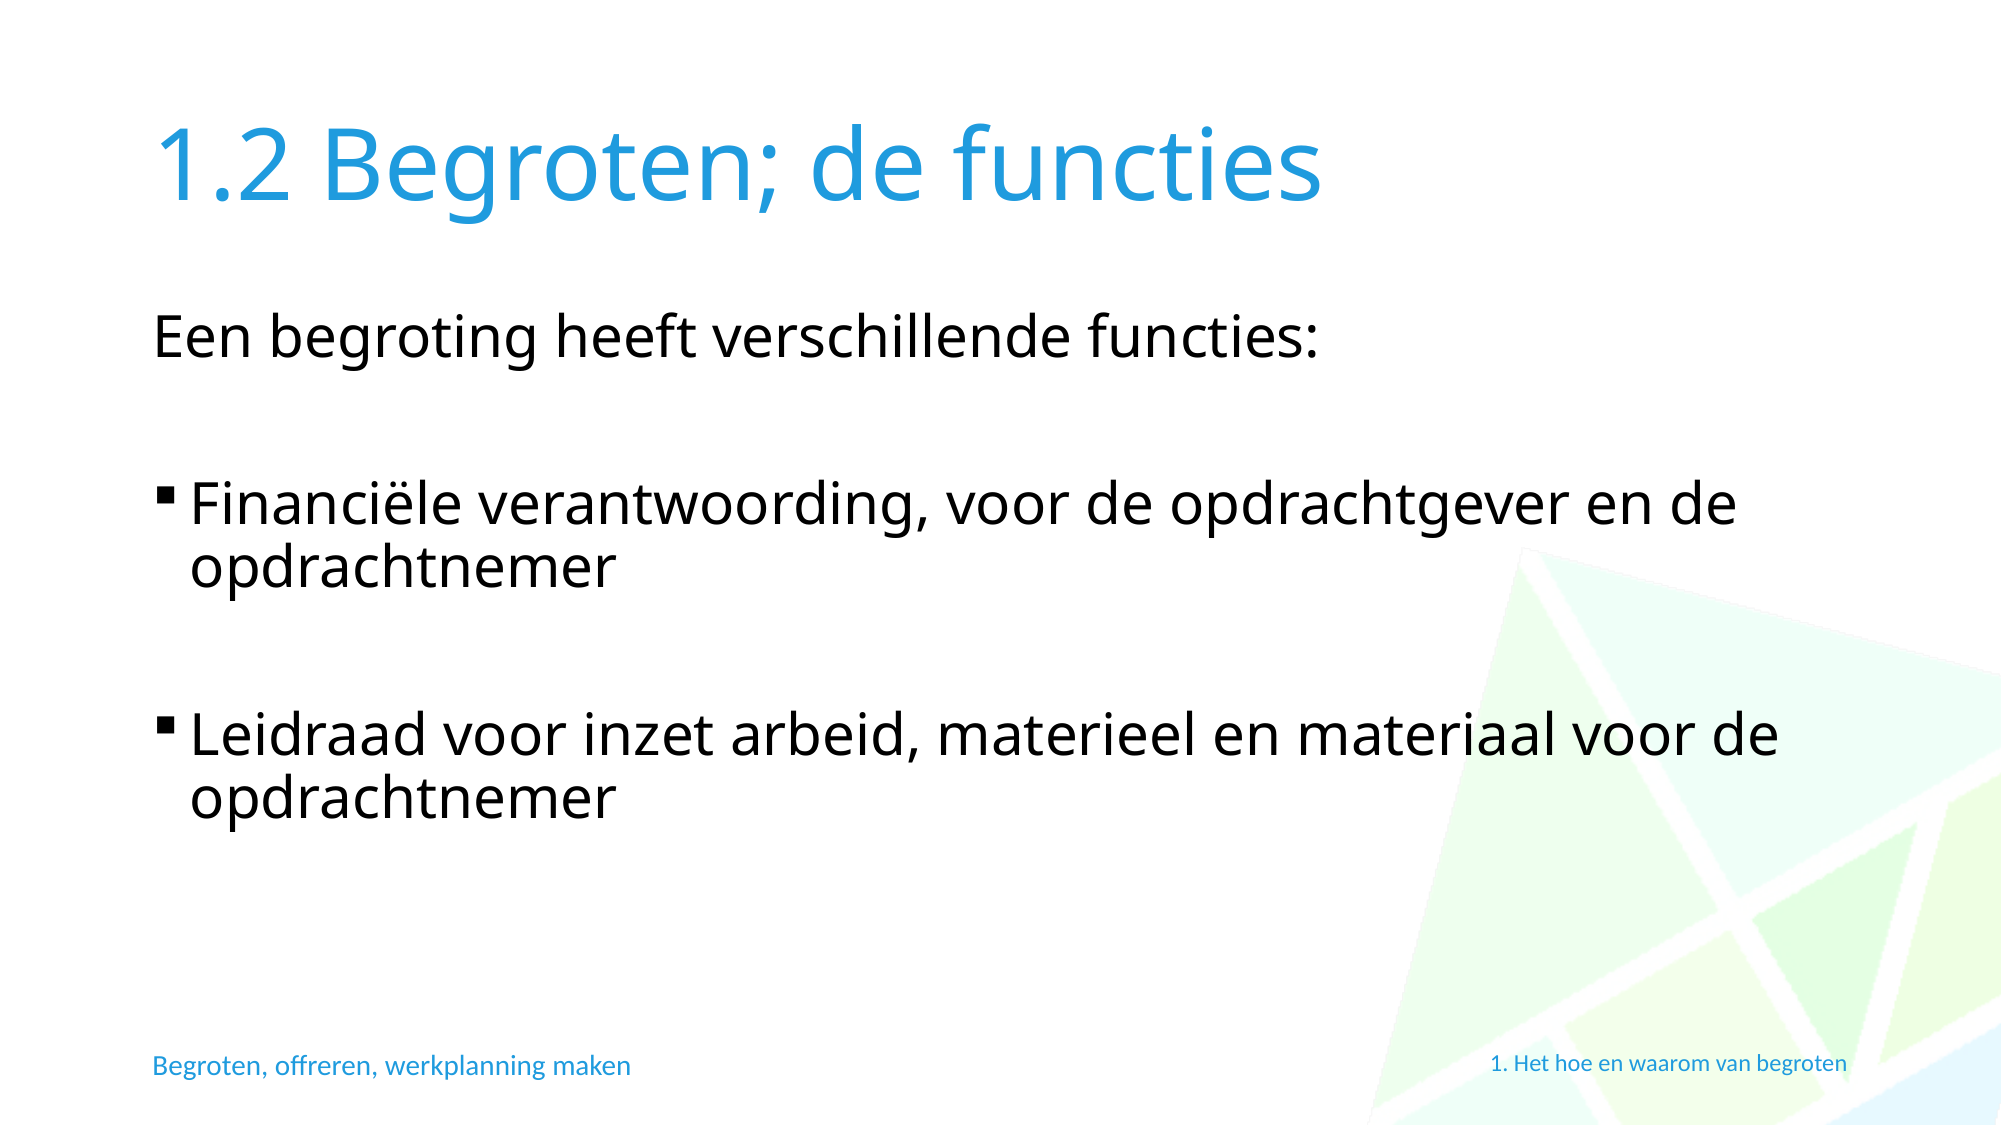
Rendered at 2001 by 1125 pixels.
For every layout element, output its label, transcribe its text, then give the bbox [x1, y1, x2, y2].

title 1.2 Begroten; de functies [137, 59, 1863, 278]
list Een begroting heeft verschillende functies: Financiële verantwoording, voor de opdrachtgever en de opdrachtnemer Leidraad voor inzet arbeid, materieel en materiaal voor de opdrachtnemer [137, 299, 1863, 1014]
list Begroten, offreren, werkplanning maken [137, 1042, 695, 1103]
list 1. Het hoe en waarom van begroten [1412, 1042, 1863, 1103]
